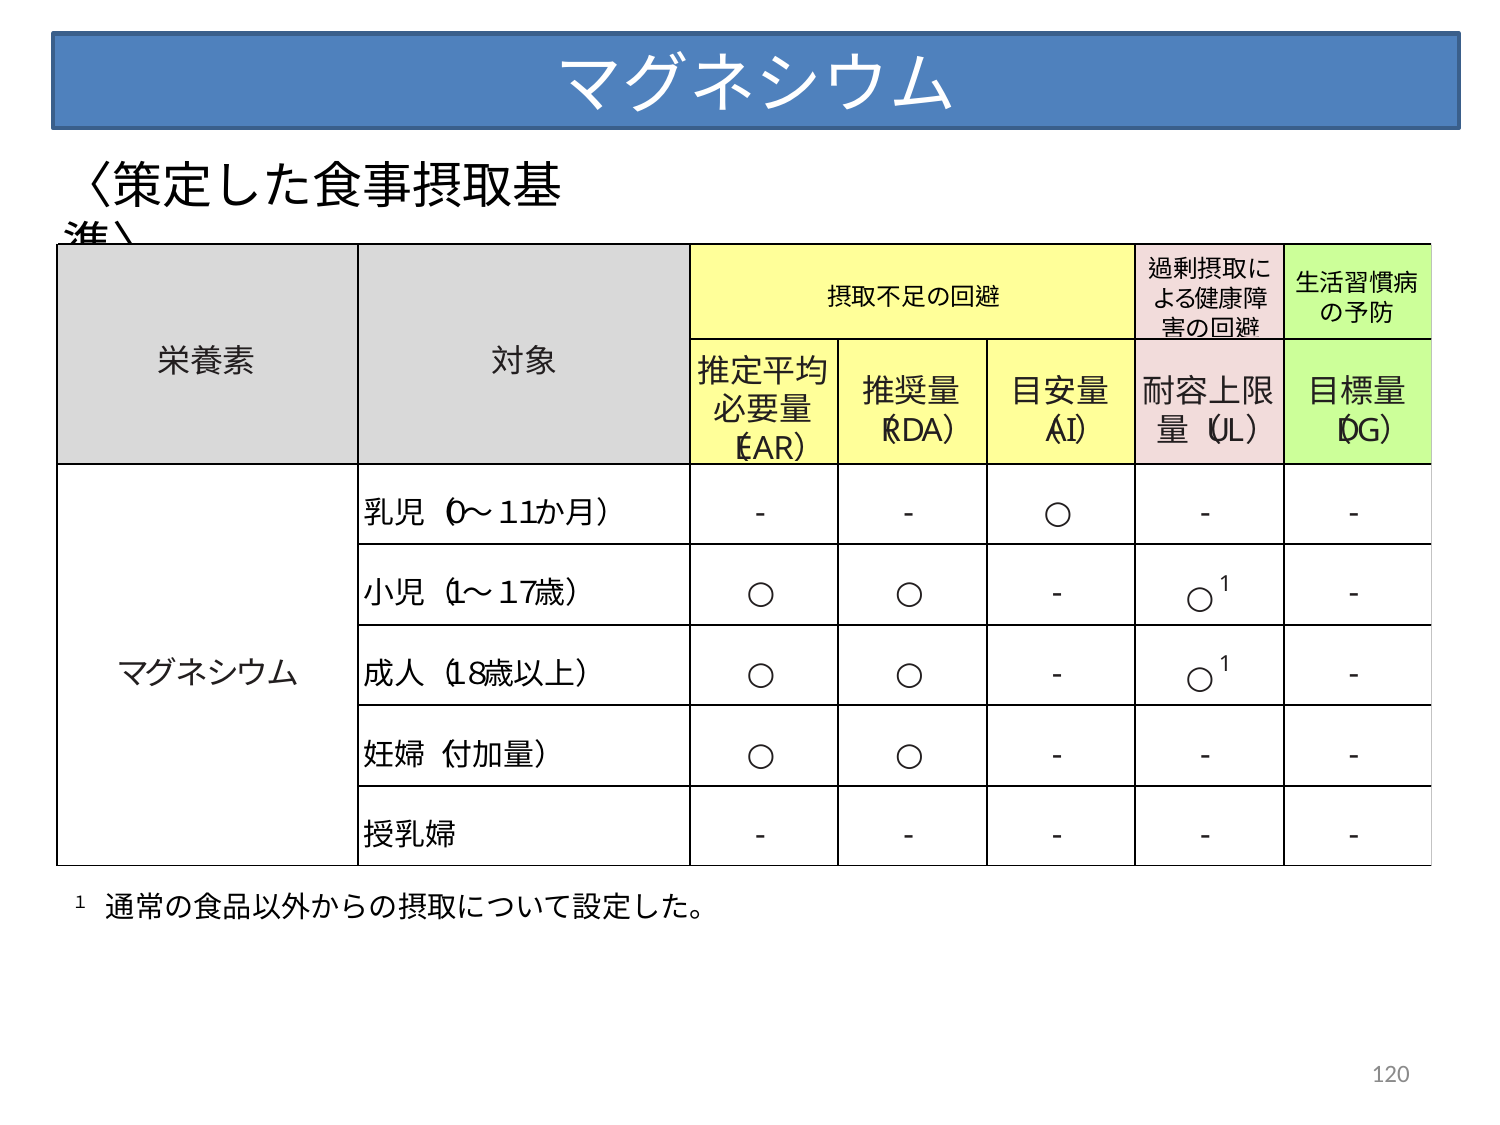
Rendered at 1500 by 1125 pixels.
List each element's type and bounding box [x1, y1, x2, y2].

slide_number [1074, 1042, 1425, 1103]
text_box [57, 880, 1485, 931]
picture [55, 243, 1436, 870]
text_box [51, 31, 1461, 130]
text_box [47, 146, 651, 282]
